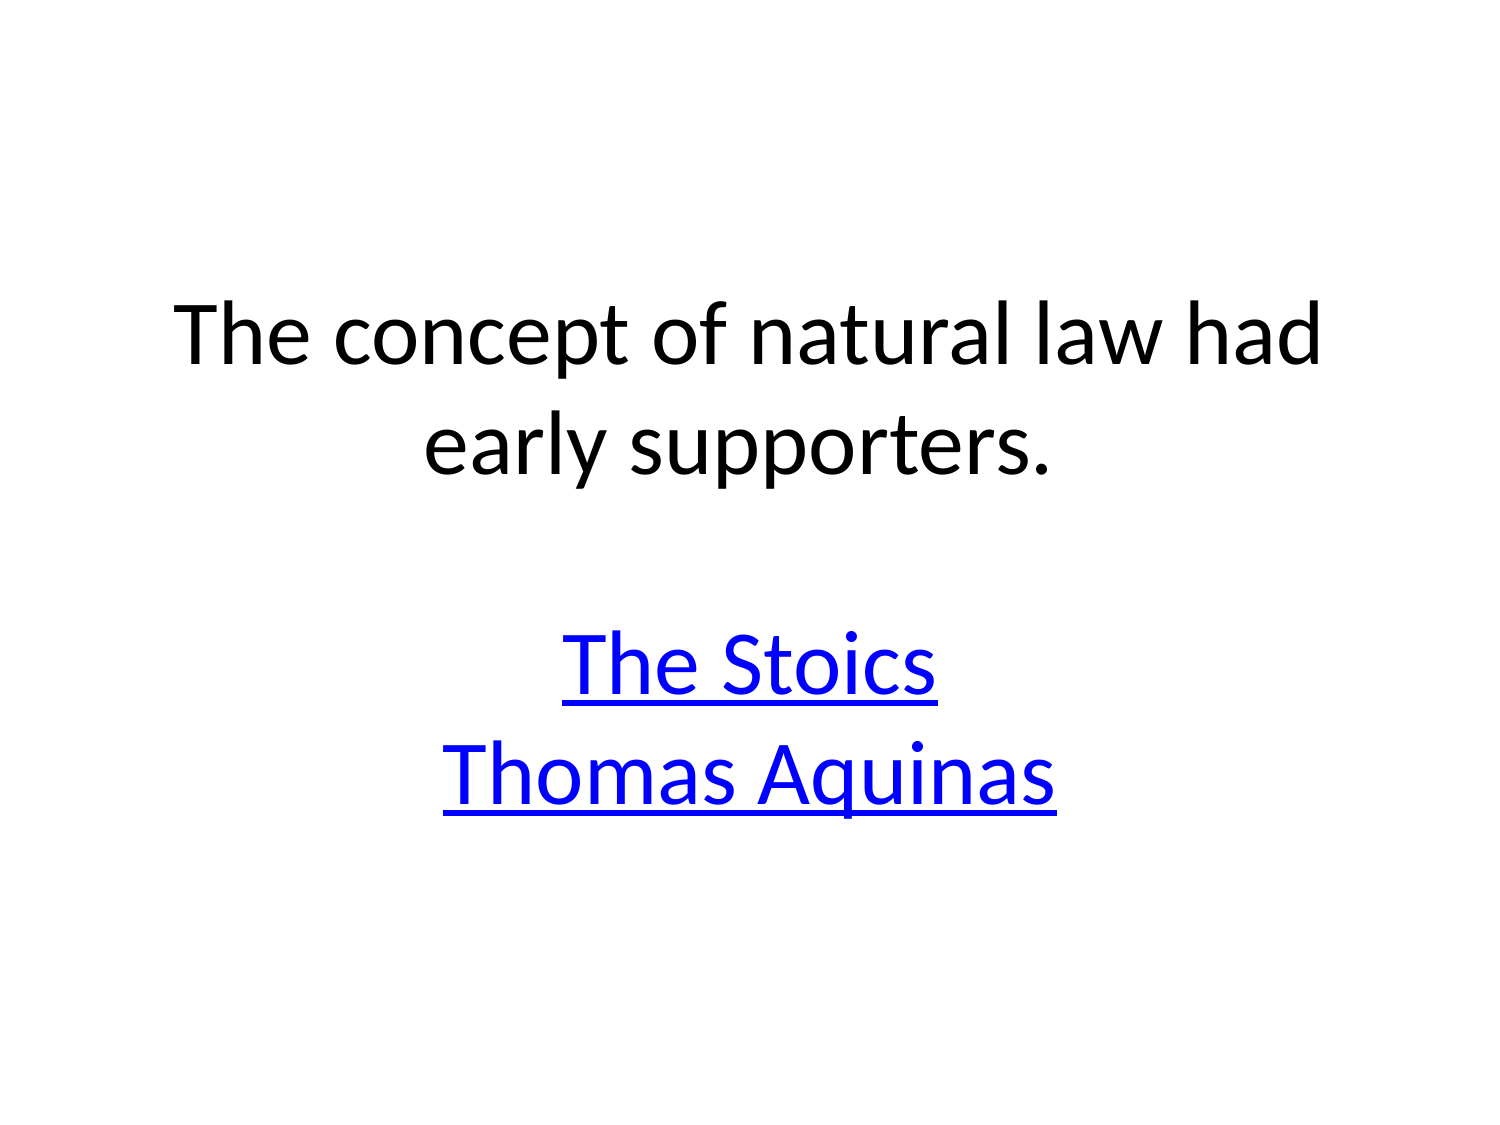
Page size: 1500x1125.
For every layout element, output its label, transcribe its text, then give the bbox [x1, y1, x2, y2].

title The concept of natural law had early supporters. The Stoics Thomas Aquinas [74, 44, 1426, 1051]
